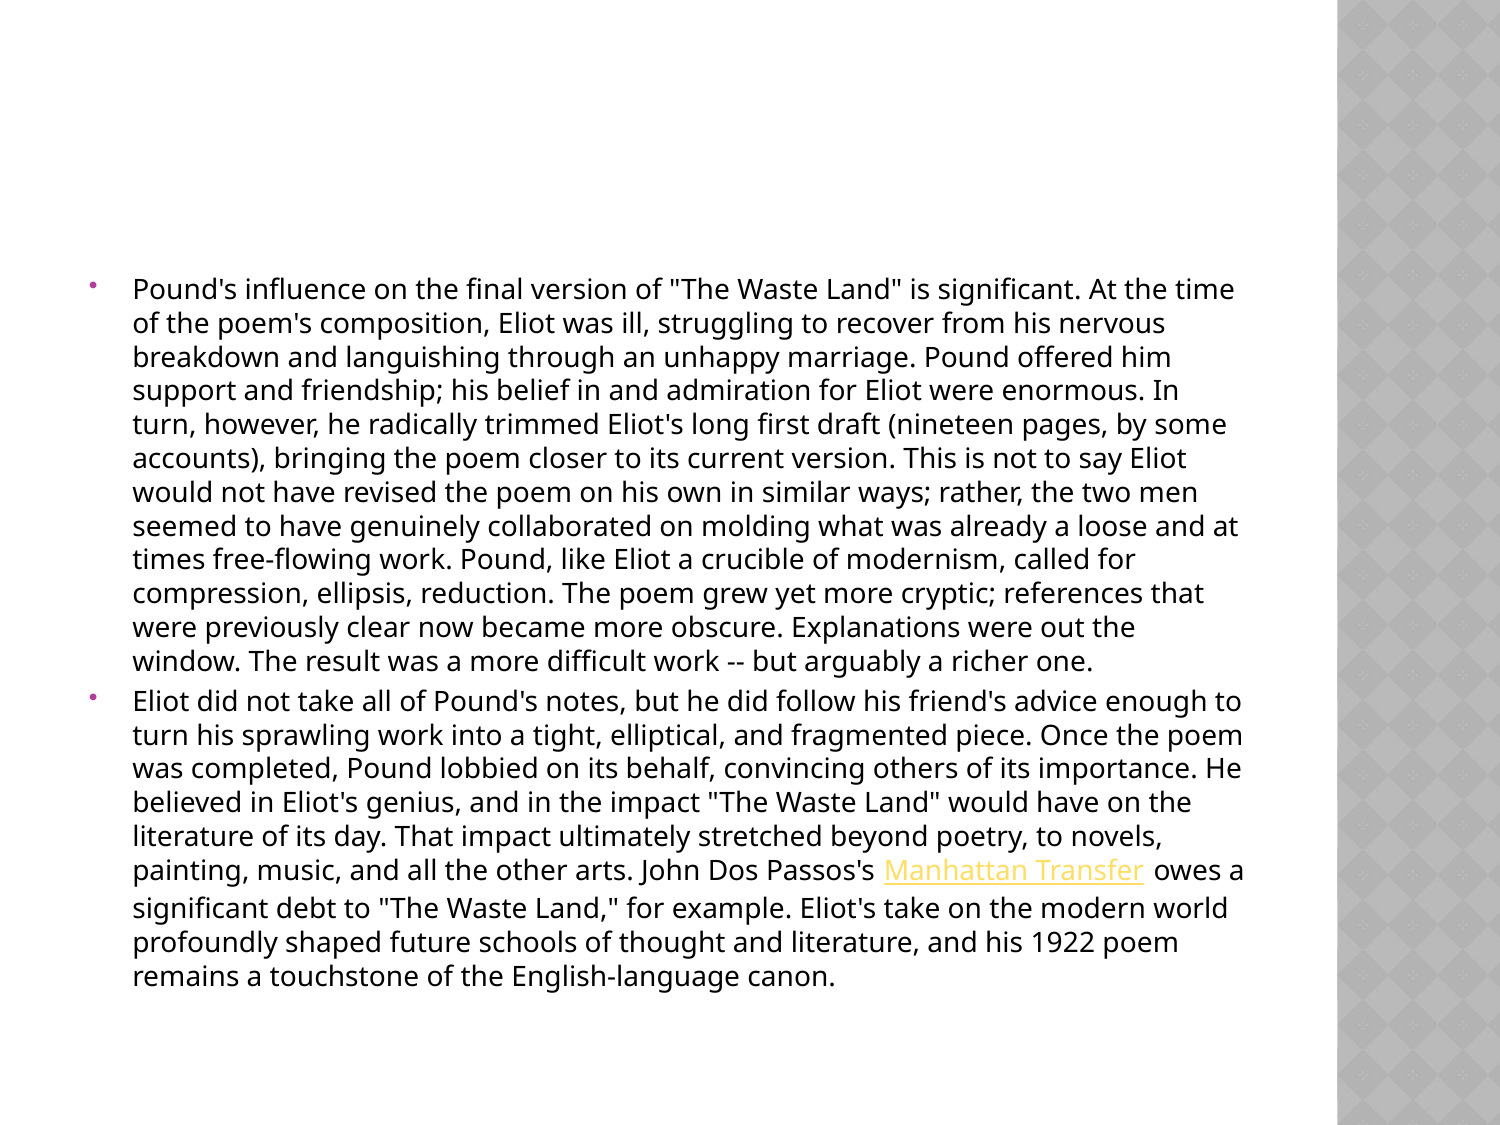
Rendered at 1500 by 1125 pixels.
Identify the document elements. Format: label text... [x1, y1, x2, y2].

list Pound's influence on the final version of "The Waste Land" is significant. At the time of the poem's composition, Eliot was ill, struggling to recover from his nervous breakdown and languishing through an unhappy marriage. Pound offered him support and friendship; his belief in and admiration for Eliot were enormous. In turn, however, he radically trimmed Eliot's long first draft (nineteen pages, by some accounts), bringing the poem closer to its current version. This is not to say Eliot would not have revised the poem on his own in similar ways; rather, the two men seemed to have genuinely collaborated on molding what was already a loose and at times free-flowing work. Pound, like Eliot a crucible of modernism, called for compression, ellipsis, reduction. The poem grew yet more cryptic; references that were previously clear now became more obscure. Explanations were out the window. The result was a more difficult work -- but arguably a richer one. Eliot did not take all of Pound's notes, but he did follow his friend's advice enough to turn his sprawling work into a tight, elliptical, and fragmented piece. Once the poem was completed, Pound lobbied on its behalf, convincing others of its importance. He believed in Eliot's genius, and in the impact "The Waste Land" would have on the literature of its day. That impact ultimately stretched beyond poetry, to novels, painting, music, and all the other arts. John Dos Passos's Manhattan Transfer owes a significant debt to "The Waste Land," for example. Eliot's take on the modern world profoundly shaped future schools of thought and literature, and his 1922 poem remains a touchstone of the English-language canon. [75, 264, 1263, 1059]
